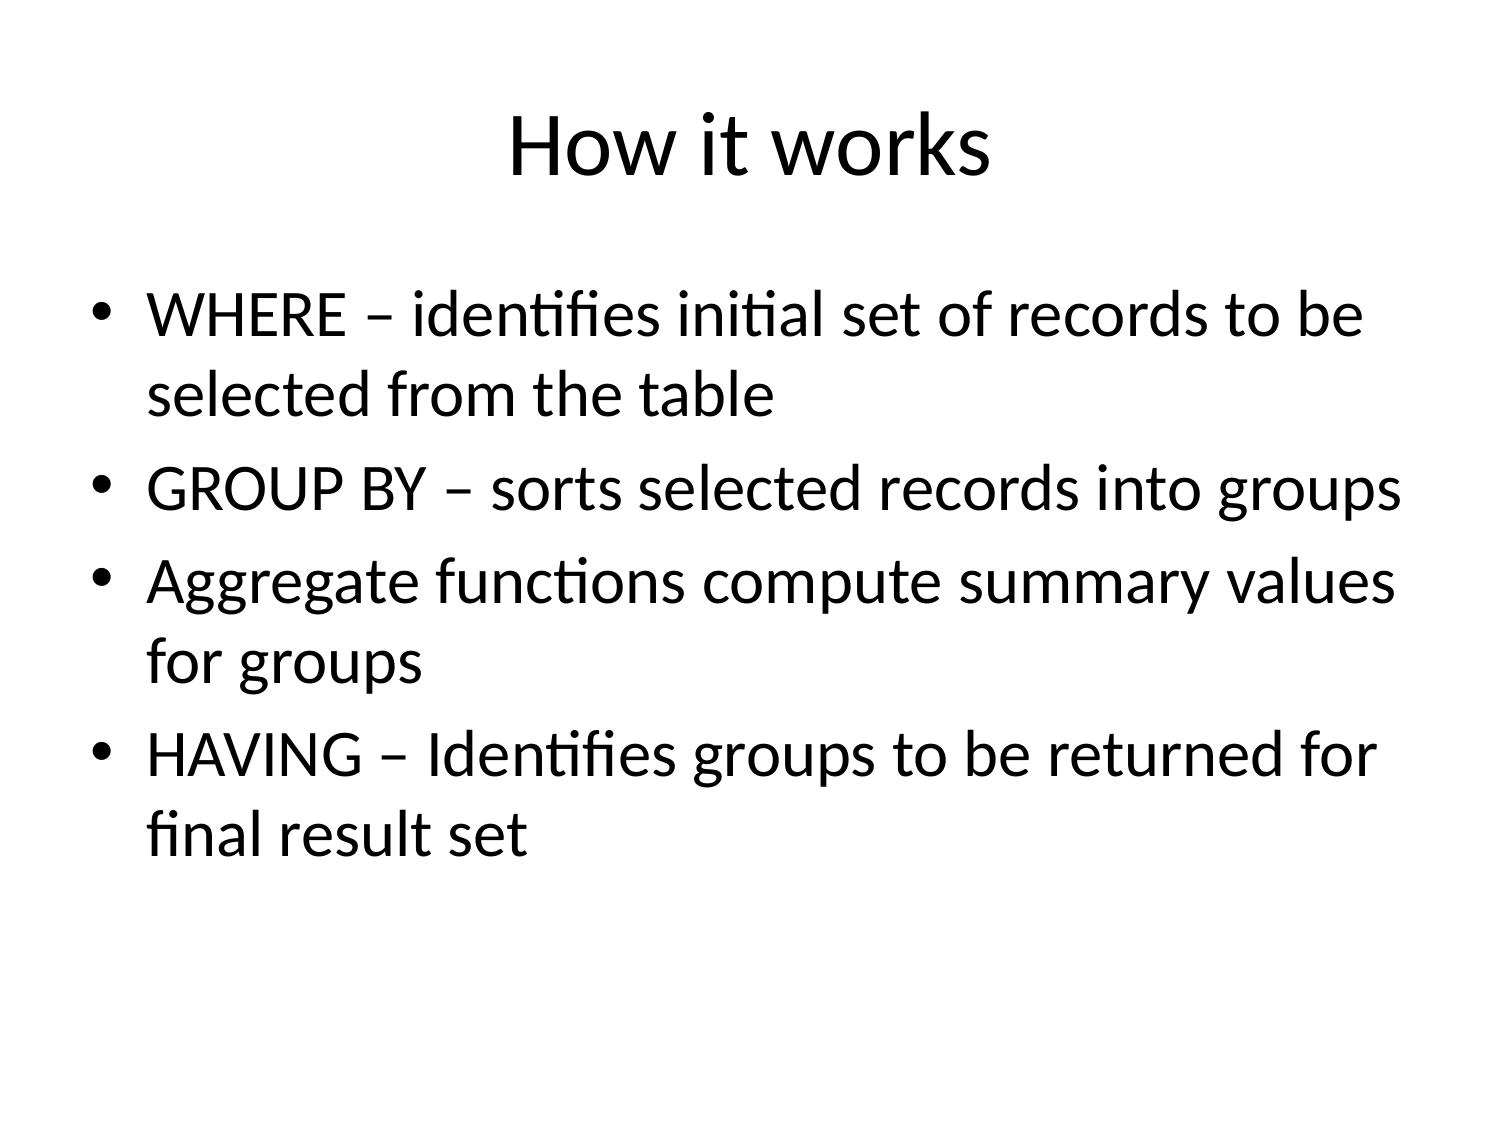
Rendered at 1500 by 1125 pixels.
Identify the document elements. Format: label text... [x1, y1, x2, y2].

list WHERE – identifies initial set of records to be selected from the table GROUP BY – sorts selected records into groups Aggregate functions compute summary values for groups HAVING – Identifies groups to be returned for final result set [75, 262, 1425, 1005]
title How it works [75, 45, 1425, 233]
